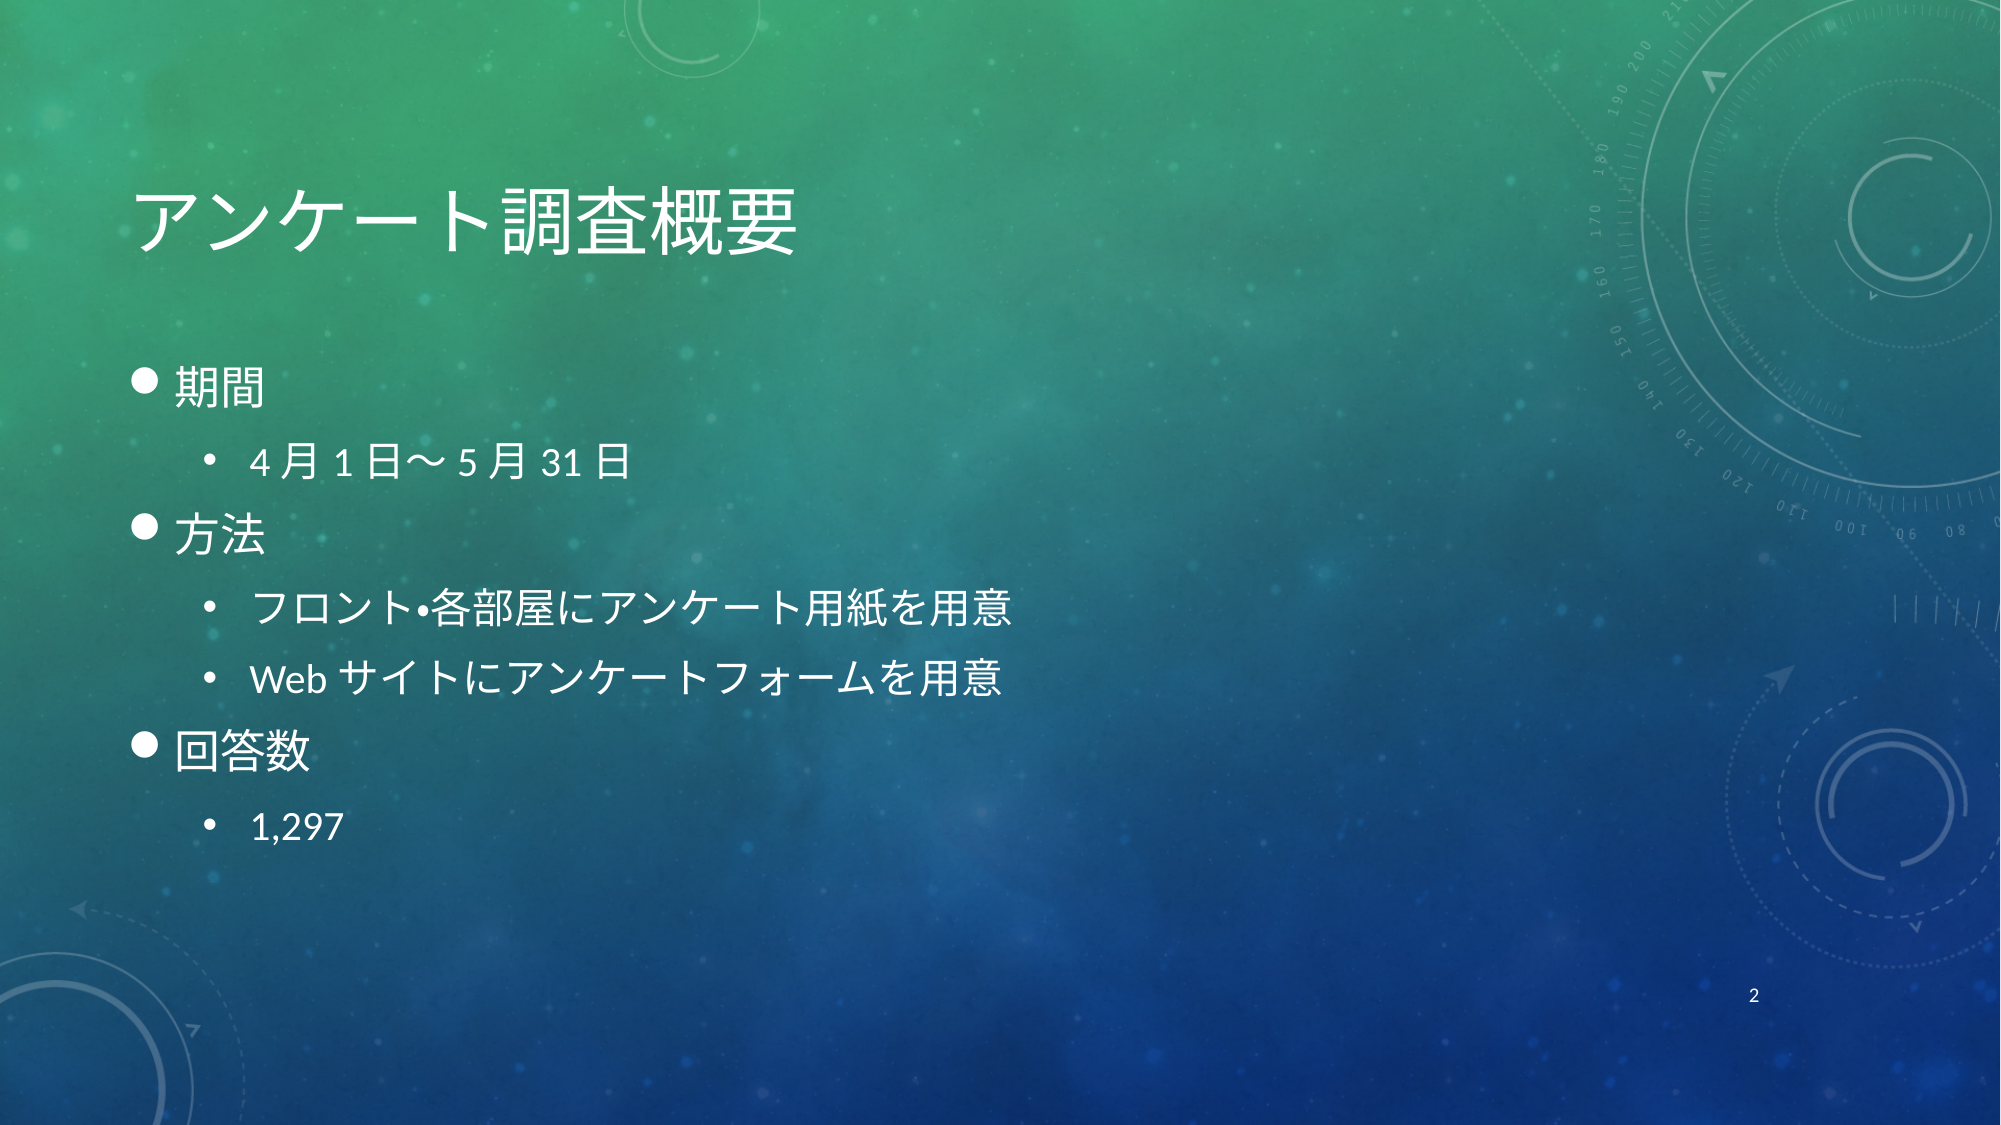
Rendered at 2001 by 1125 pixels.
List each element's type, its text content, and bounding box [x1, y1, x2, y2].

slide_number 2 [1684, 963, 1775, 1025]
picture [0, 0, 2001, 1125]
title アンケート調査概要 [112, 99, 1775, 339]
list 期間 4月1日～5月31日 方法 フロント・各部屋にアンケート用紙を用意 Webサイトにアンケートフォームを用意 回答数 1,297 [112, 351, 1775, 950]
